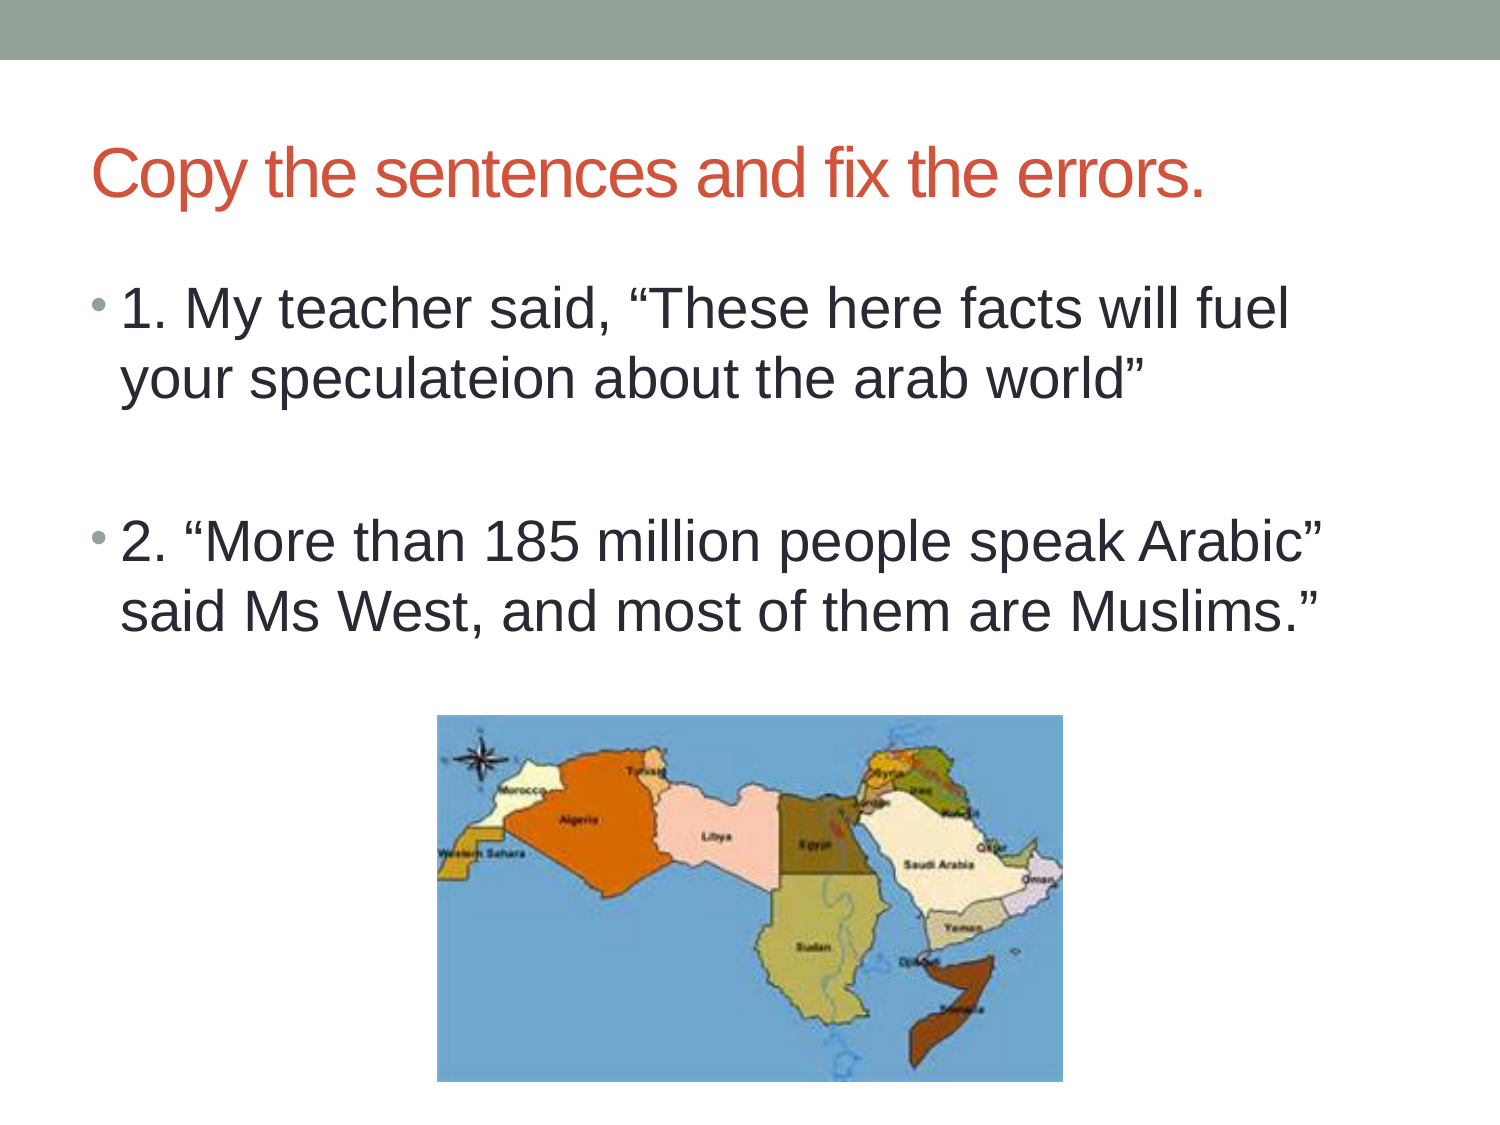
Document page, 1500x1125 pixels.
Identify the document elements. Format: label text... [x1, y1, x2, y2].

title Copy the sentences and fix the errors. [75, 87, 1425, 250]
list 1. My teacher said, “These here facts will fuel your speculateion about the arab world” 2. “More than 185 million people speak Arabic” said Ms West, and most of them are Muslims.” [75, 262, 1425, 1063]
picture [437, 714, 1063, 1082]
